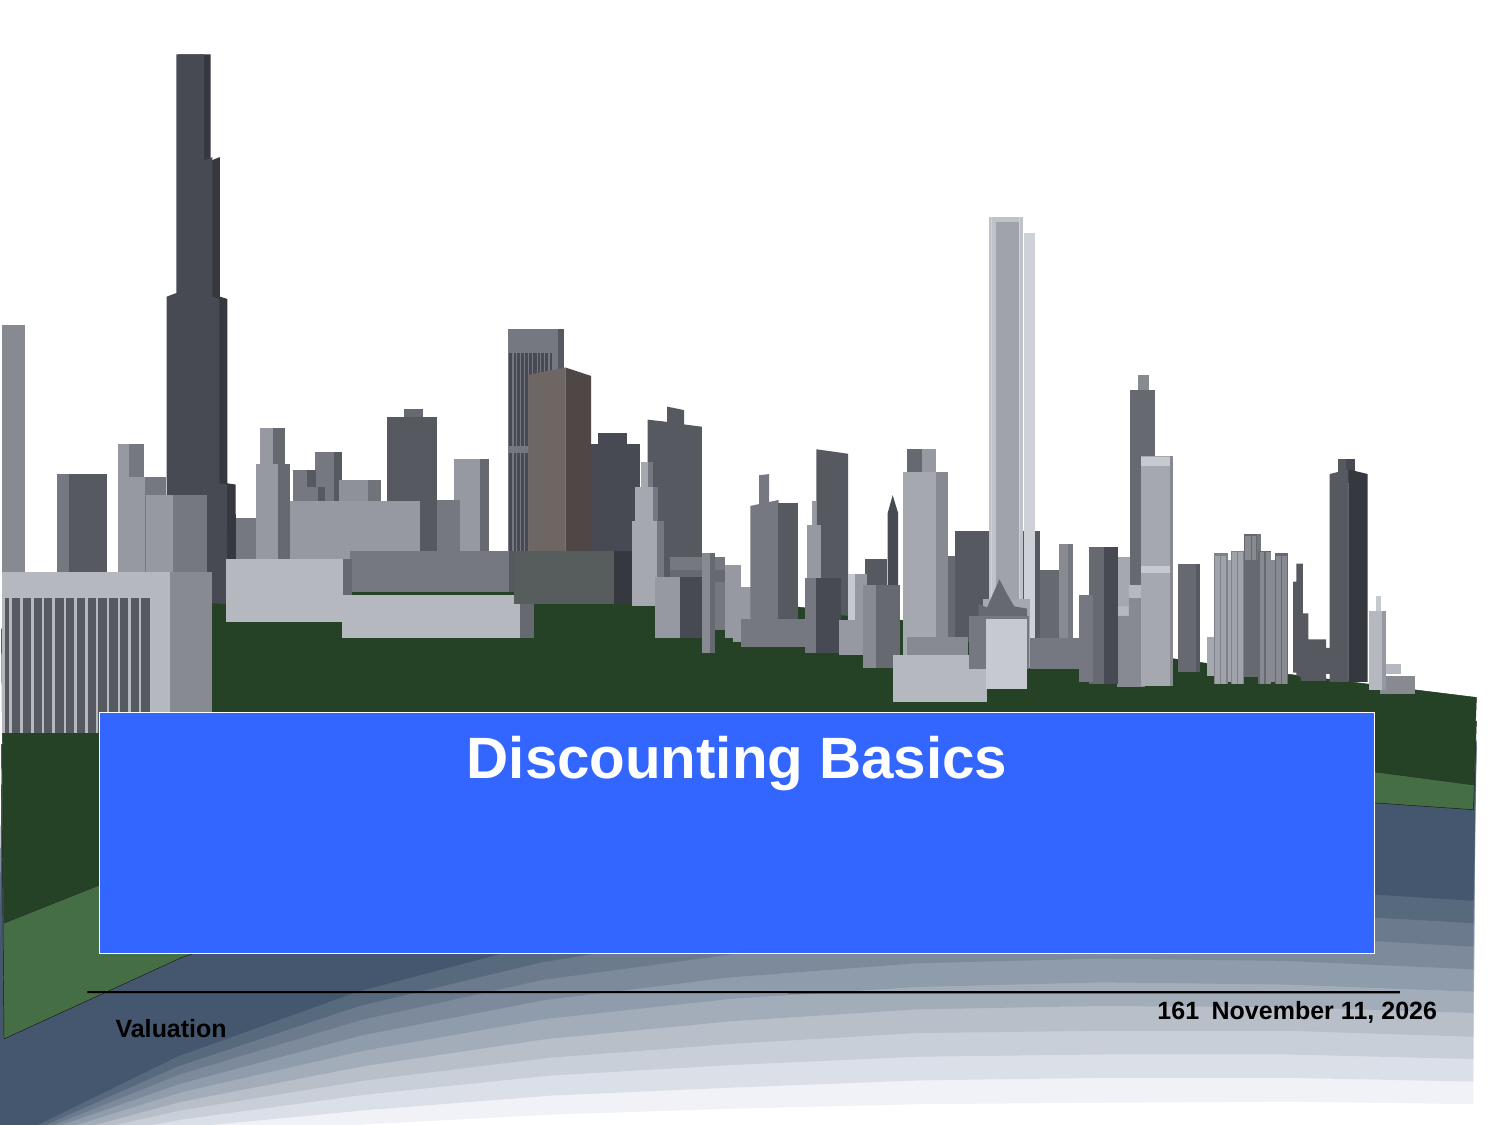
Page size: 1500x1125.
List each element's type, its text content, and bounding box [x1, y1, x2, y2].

title Discounting Basics [99, 712, 1375, 954]
